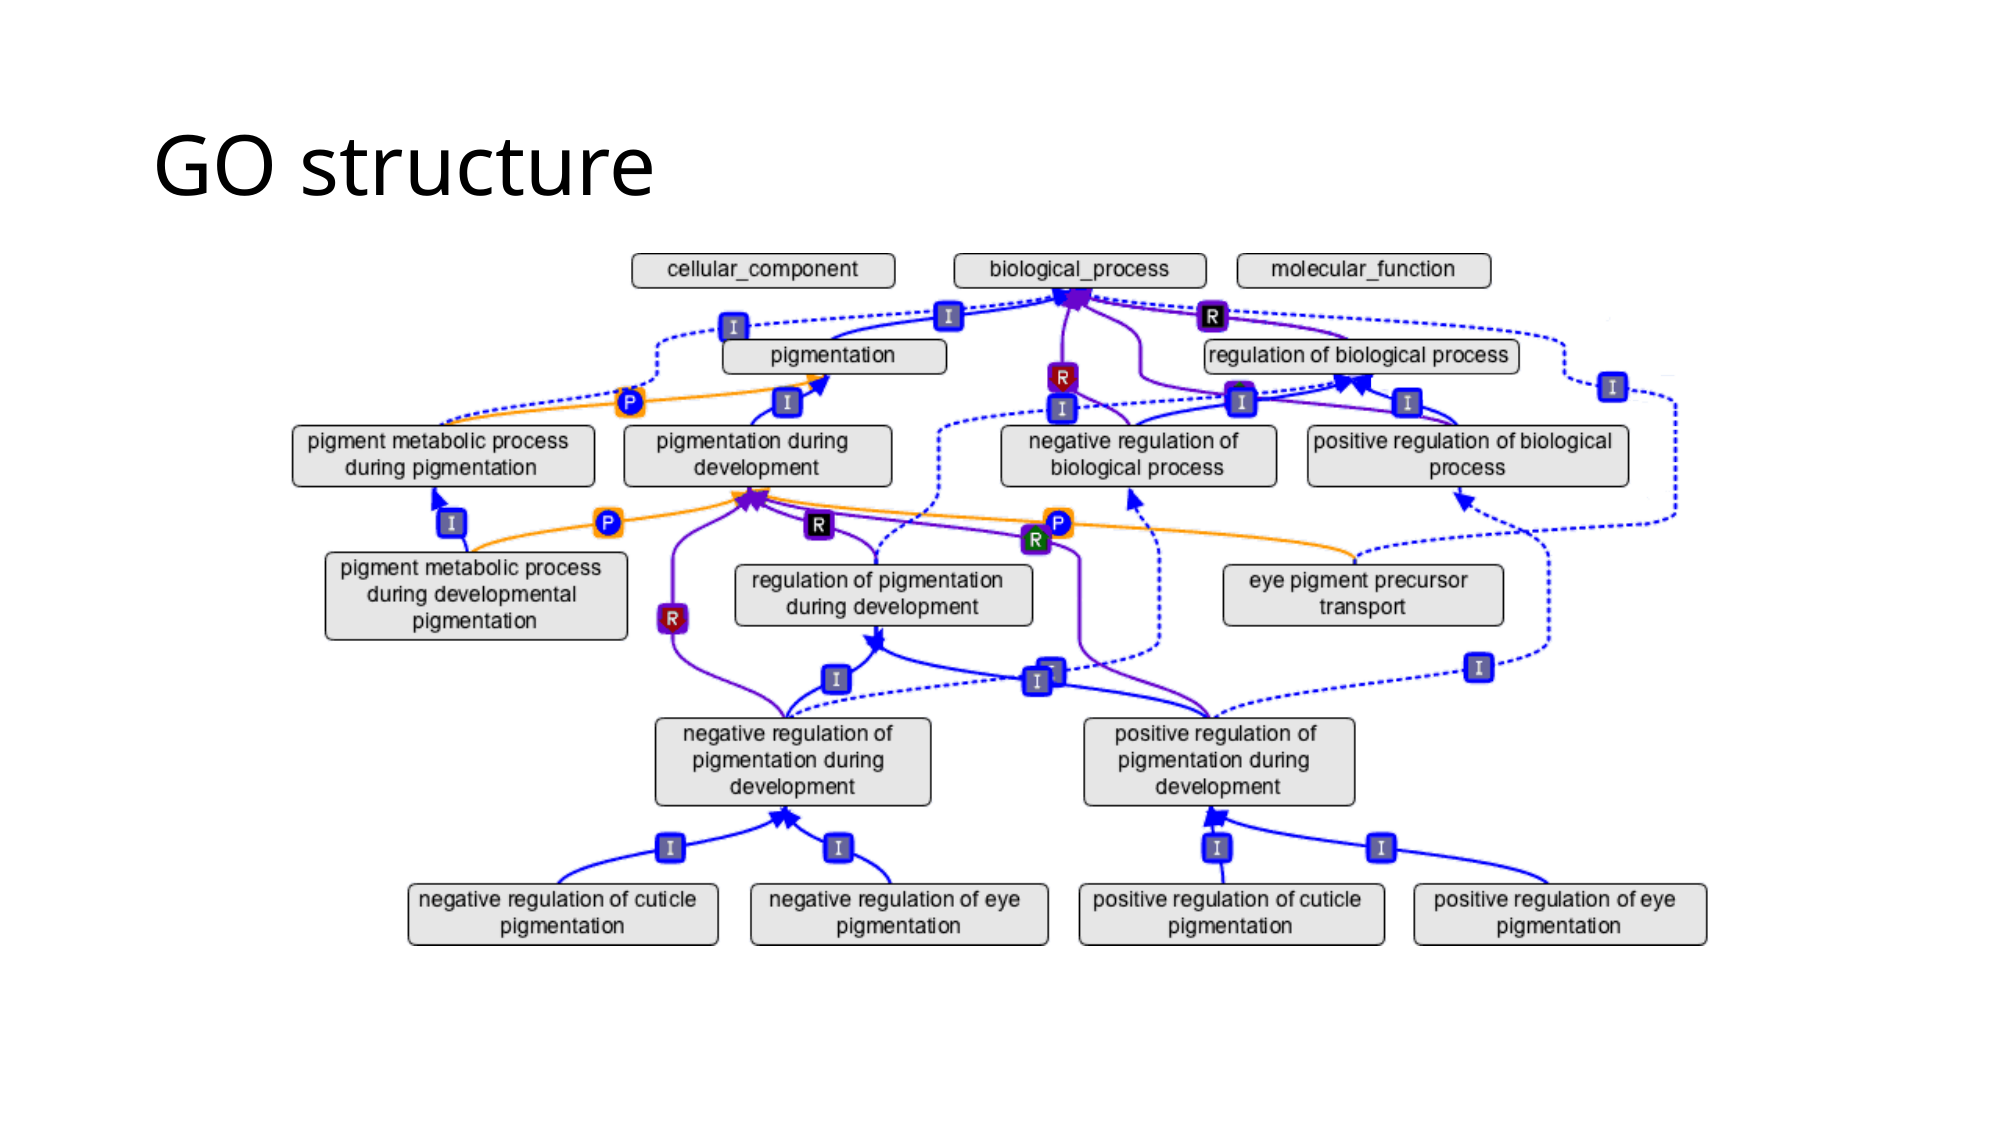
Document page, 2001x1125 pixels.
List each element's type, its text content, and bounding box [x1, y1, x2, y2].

picture [289, 253, 1711, 946]
title GO structure [137, 59, 1863, 278]
